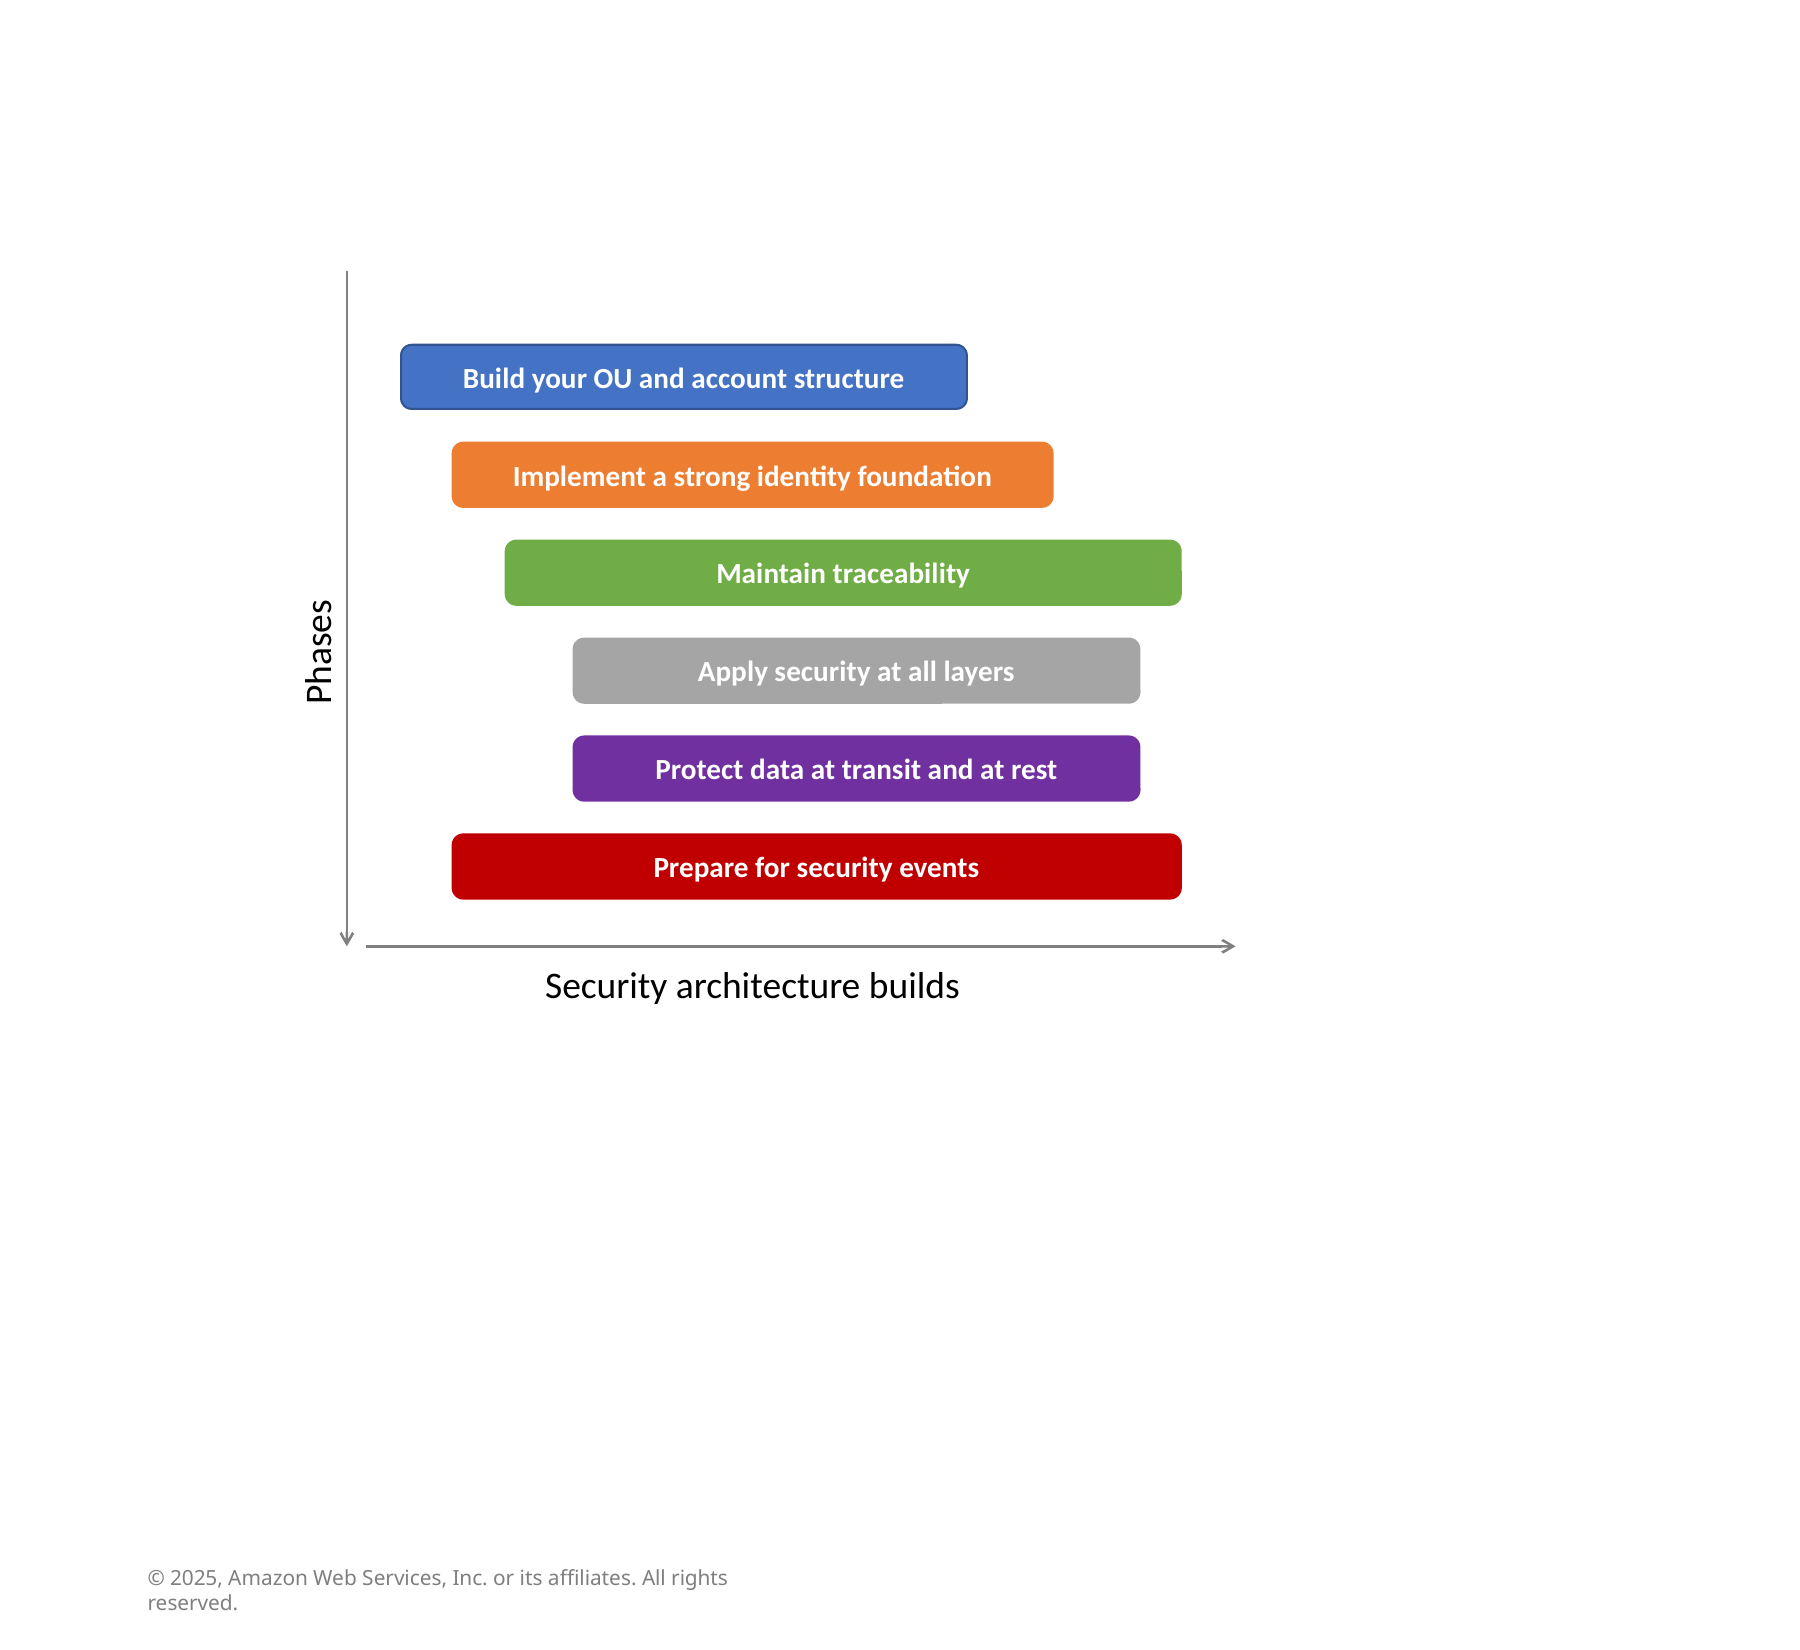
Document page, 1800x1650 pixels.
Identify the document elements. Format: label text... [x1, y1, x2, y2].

text_box Security architecture builds [530, 953, 1052, 1014]
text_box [401, 344, 967, 409]
text_box [451, 833, 1182, 900]
text_box © 2025, Amazon Web Services, Inc. or its affiliates. All rights reserved. [147, 1564, 810, 1615]
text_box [452, 442, 1053, 507]
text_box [505, 540, 1181, 605]
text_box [573, 638, 1140, 703]
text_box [573, 736, 1140, 801]
text_box Prepare for security events [452, 841, 1181, 891]
text_box Phases [286, 430, 346, 720]
